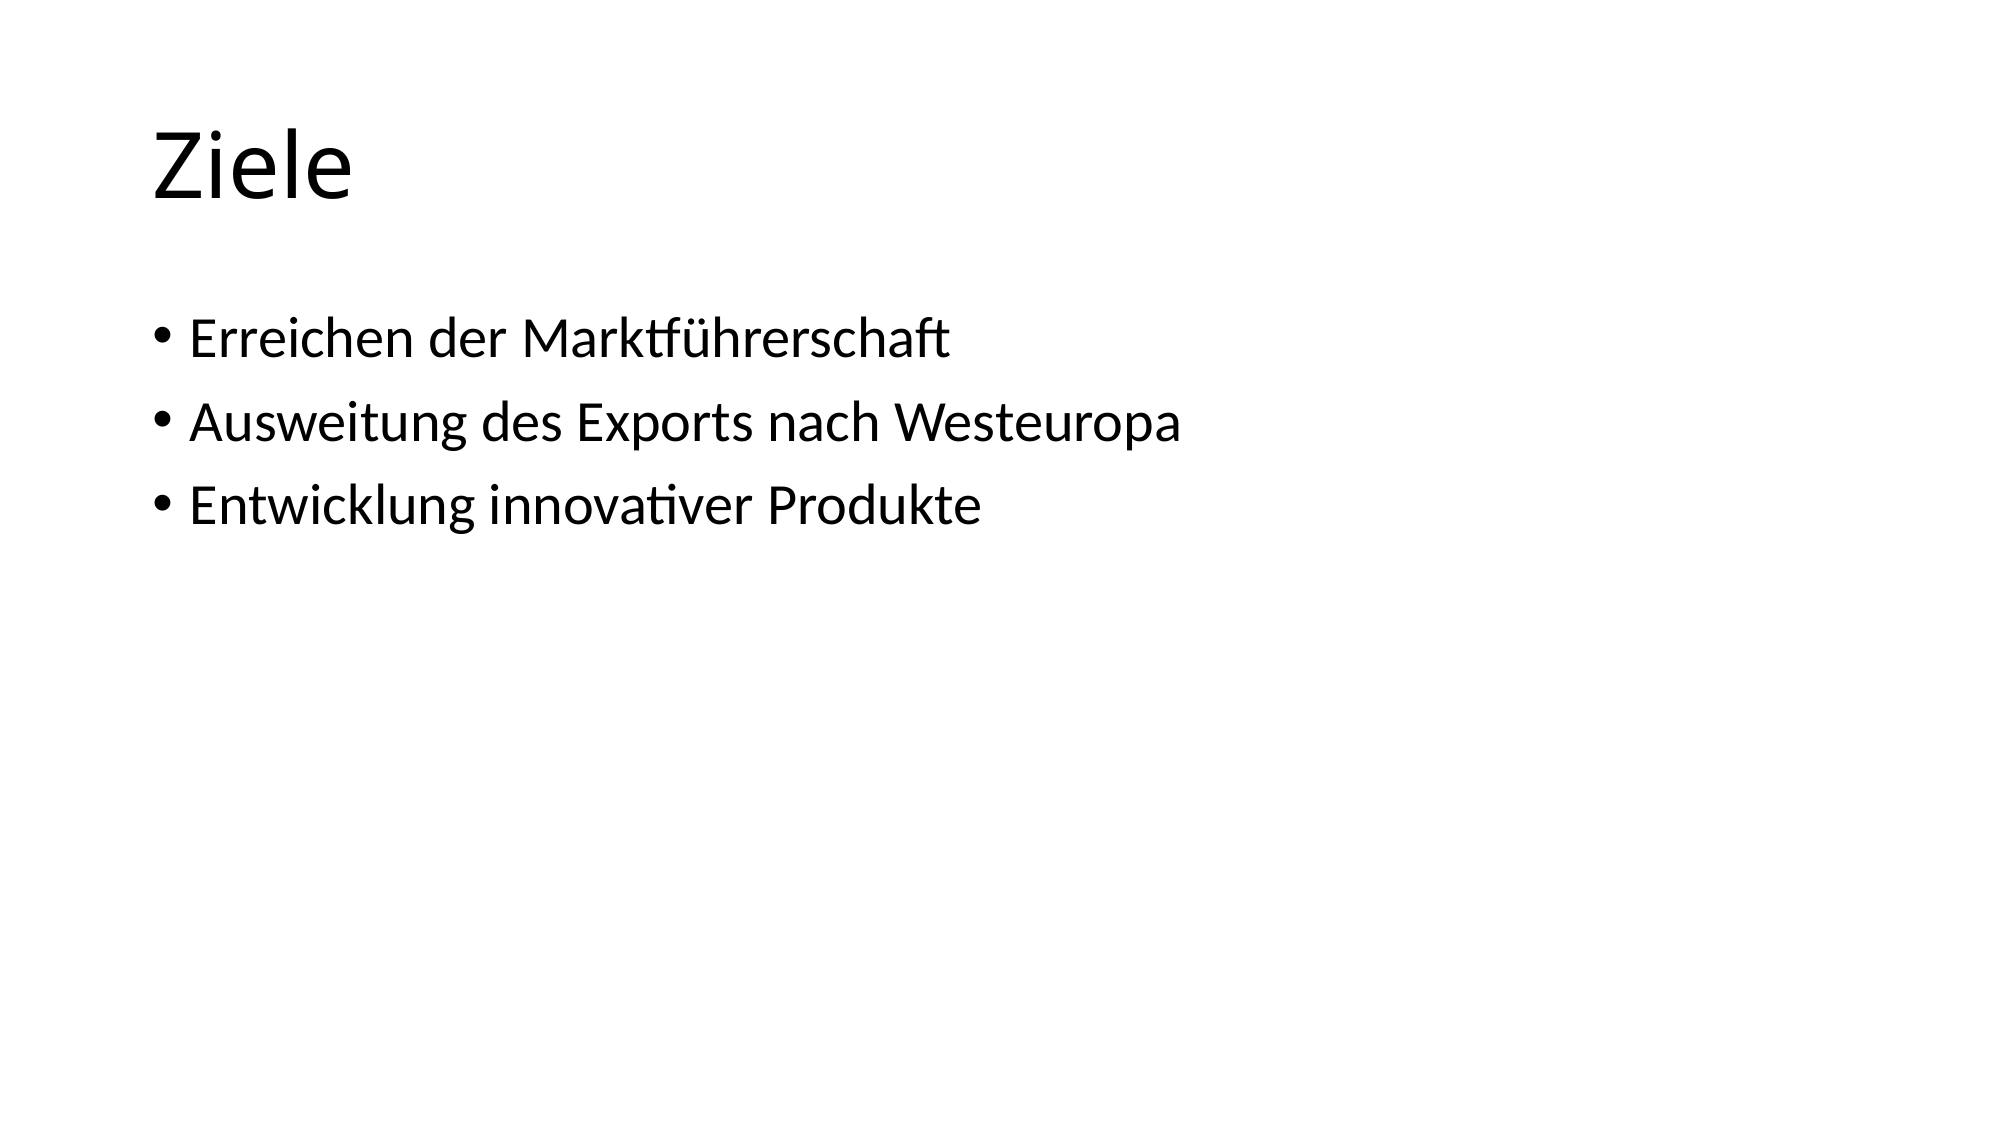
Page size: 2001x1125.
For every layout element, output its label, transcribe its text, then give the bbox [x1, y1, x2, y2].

list Erreichen der Marktführerschaft Ausweitung des Exports nach Westeuropa Entwicklung innovativer Produkte [137, 299, 1863, 1014]
title Ziele [137, 59, 1863, 278]
